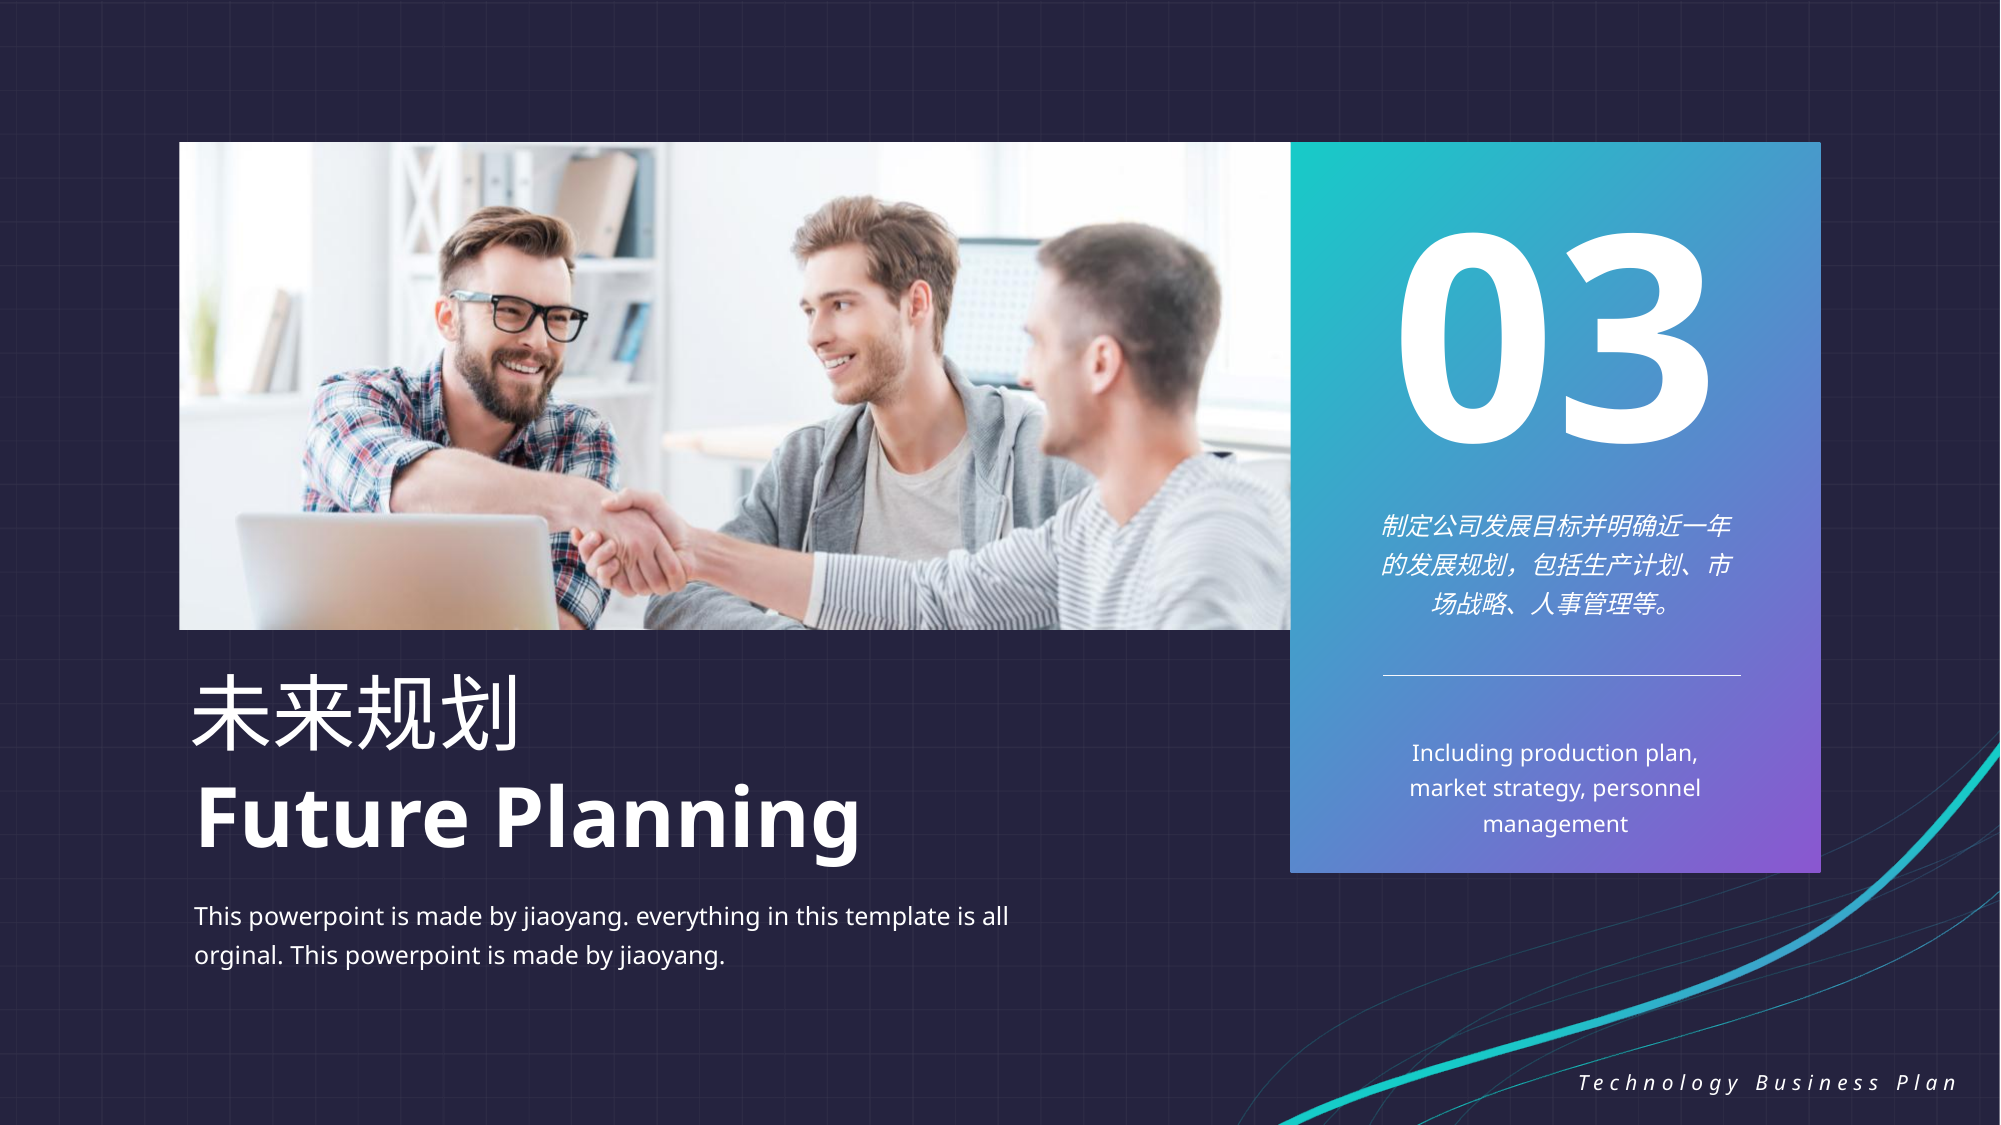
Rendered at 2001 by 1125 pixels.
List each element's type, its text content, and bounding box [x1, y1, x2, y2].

text_box 未来规划 [174, 654, 649, 769]
text_box This powerpoint is made by jiaoyang. everything in this template is all orginal. This powerpoint is made by jiaoyang. [179, 884, 1071, 978]
picture [0, 0, 2000, 1125]
text_box Future Planning [179, 768, 1071, 873]
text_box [1290, 142, 1821, 873]
text_box Technology Business Plan [1366, 1054, 1971, 1102]
